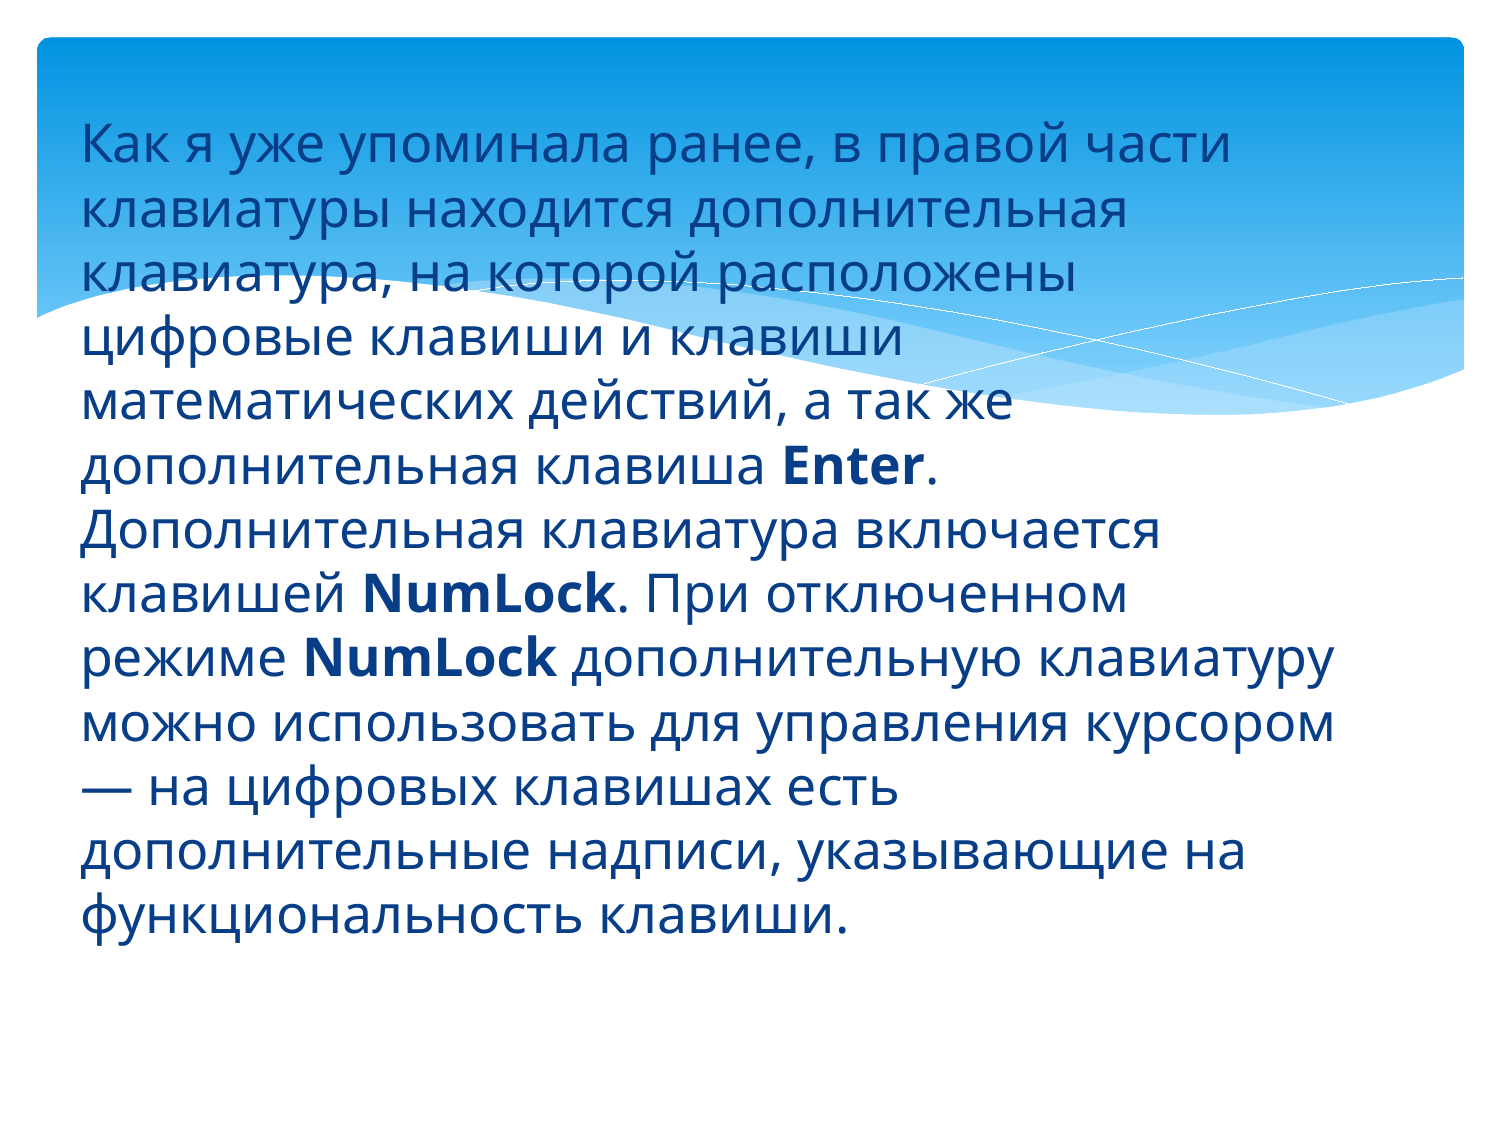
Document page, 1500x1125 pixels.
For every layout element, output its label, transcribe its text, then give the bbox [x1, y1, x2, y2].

list Как я уже упоминала ранее, в правой части клавиатуры находится дополнительная клавиатура, на которой расположены цифровые клавиши и клавиши математических действий, а так же дополнительная клавиша Enter. Дополнительная клавиатура включается клавишей NumLock. При отключенном режиме NumLock дополнительную клавиатуру можно использовать для управления курсором — на цифровых клавишах есть дополнительные надписи, указывающие на функциональность клавиши. [64, 101, 1359, 1005]
